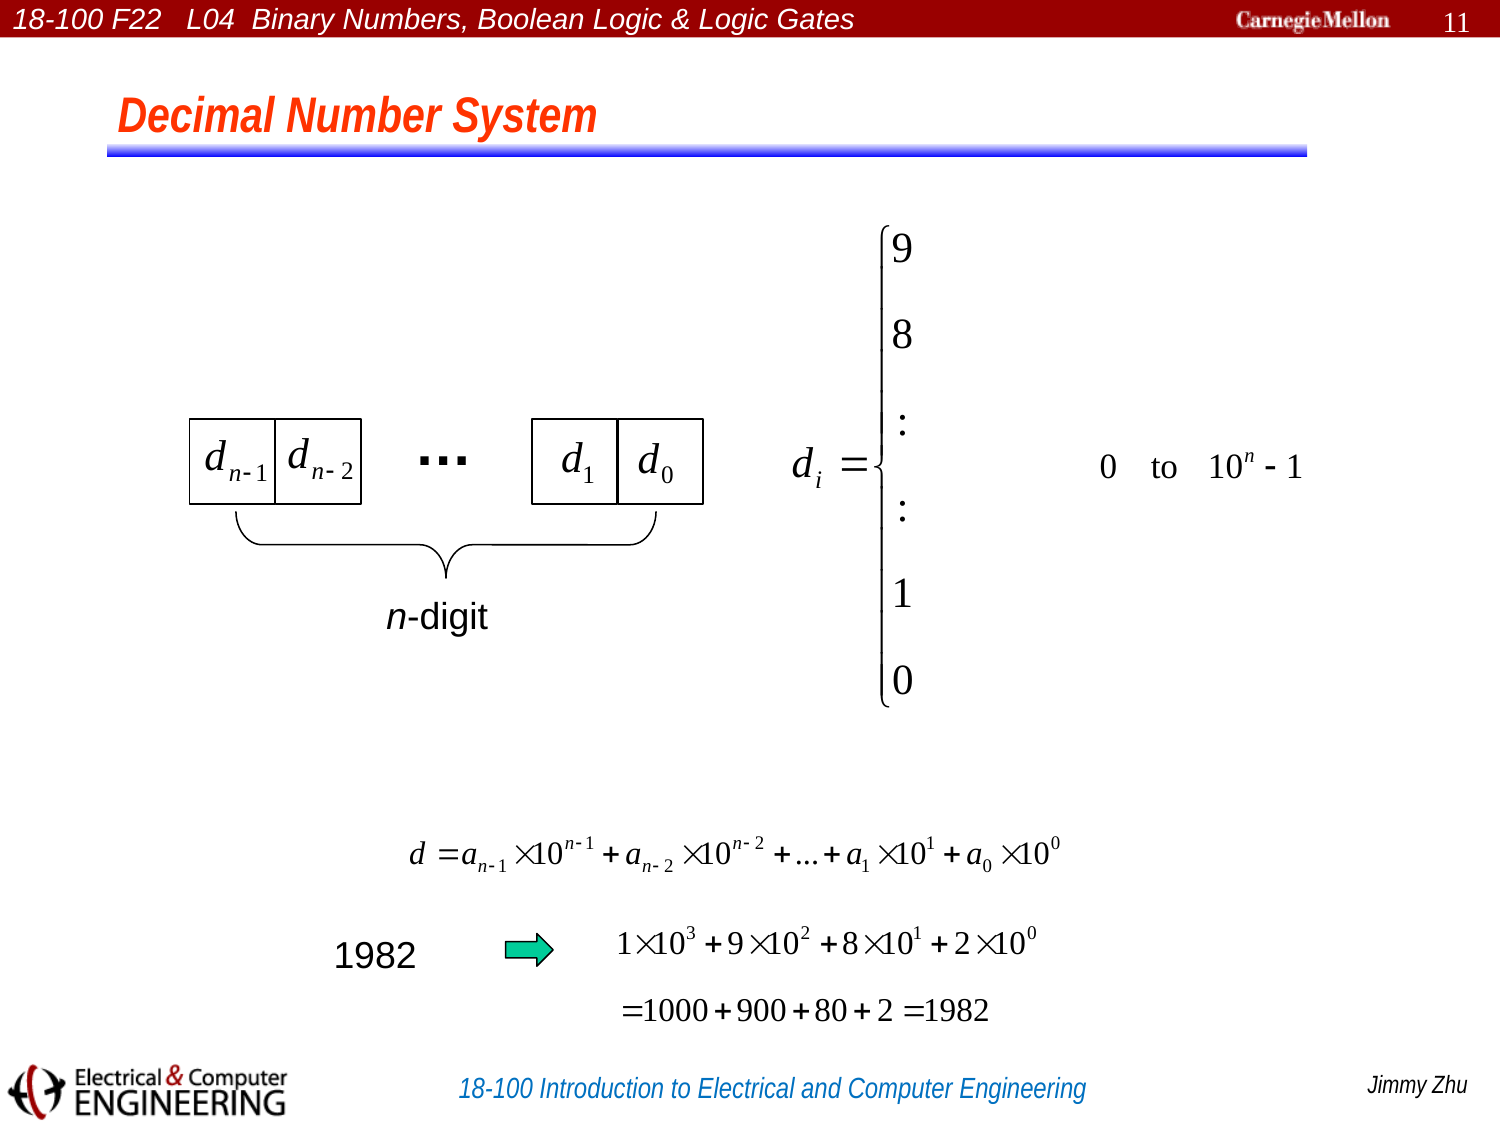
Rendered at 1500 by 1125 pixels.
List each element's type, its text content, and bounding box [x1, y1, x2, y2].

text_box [403, 828, 1067, 881]
text_box Decimal Number System [102, 75, 625, 150]
text_box [236, 513, 656, 579]
text_box n-digit [371, 584, 504, 645]
slide_number 11 [1217, 0, 1494, 34]
picture [0, 1058, 298, 1125]
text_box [1094, 439, 1307, 488]
text_box [505, 933, 554, 967]
text_box [107, 144, 1308, 157]
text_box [614, 917, 1044, 1030]
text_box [784, 217, 923, 716]
text_box 1982 [318, 923, 432, 984]
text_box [189, 399, 704, 505]
